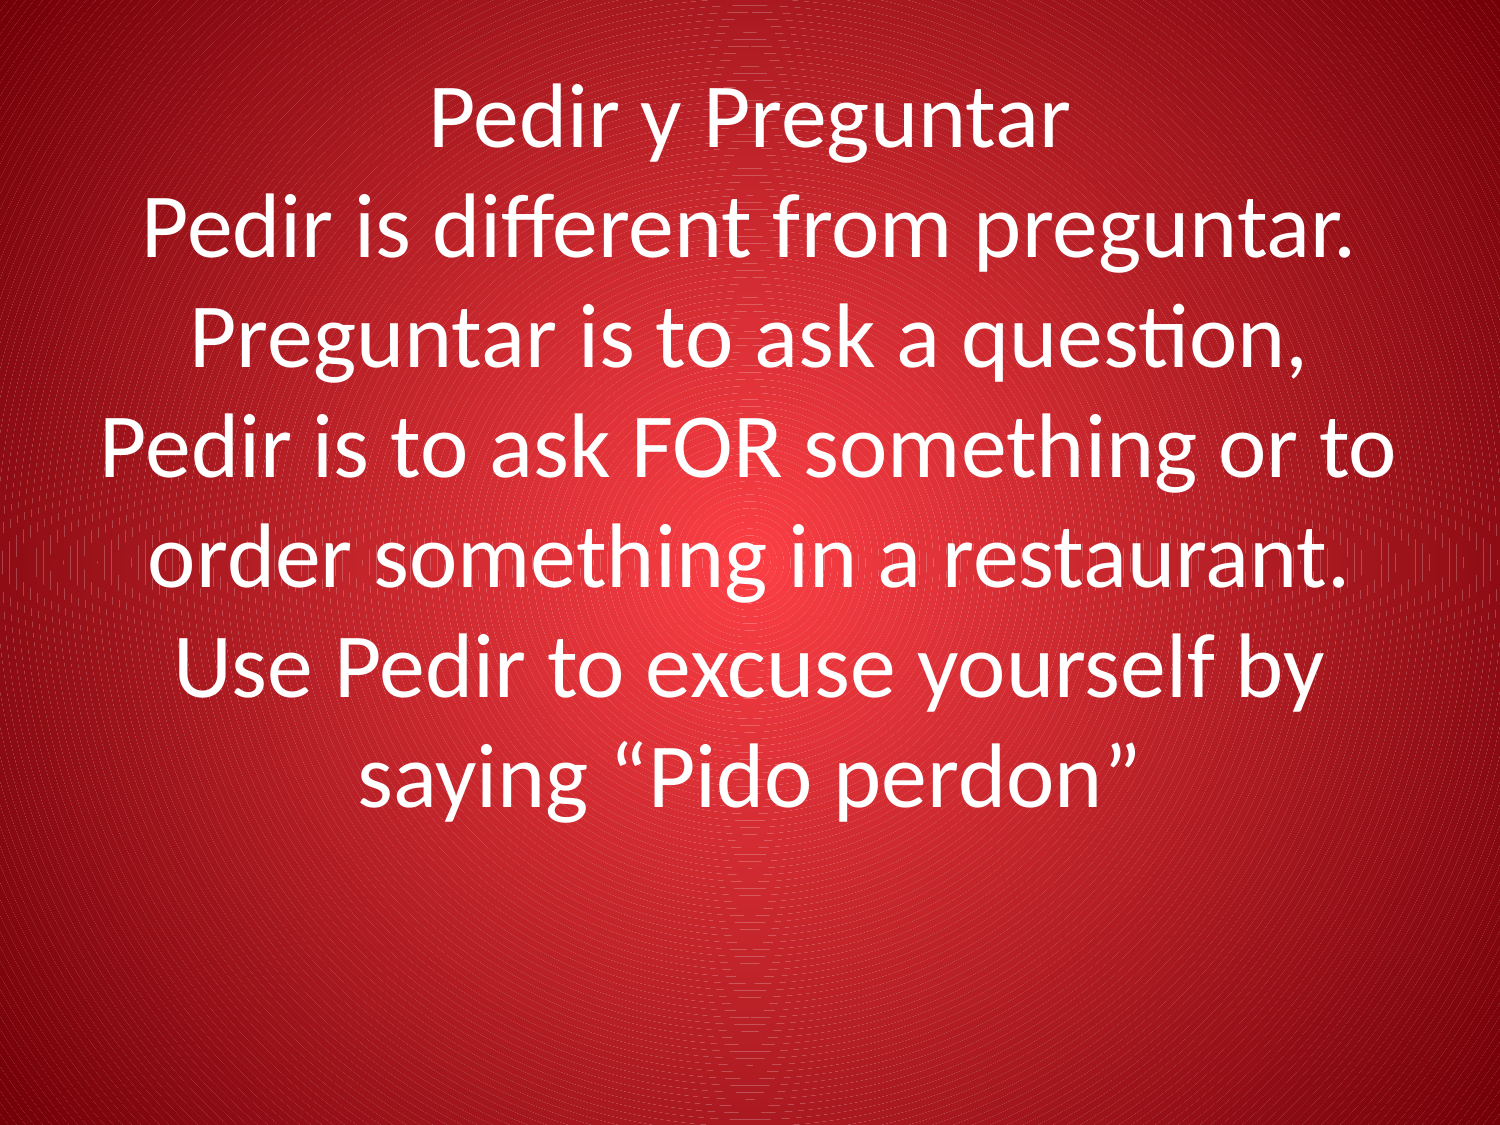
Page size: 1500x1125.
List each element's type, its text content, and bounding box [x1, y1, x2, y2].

title Pedir y Preguntar Pedir is different from preguntar. Preguntar is to ask a question, Pedir is to ask FOR something or to order something in a restaurant. Use Pedir to excuse yourself by saying “Pido perdon” [75, 45, 1425, 1057]
